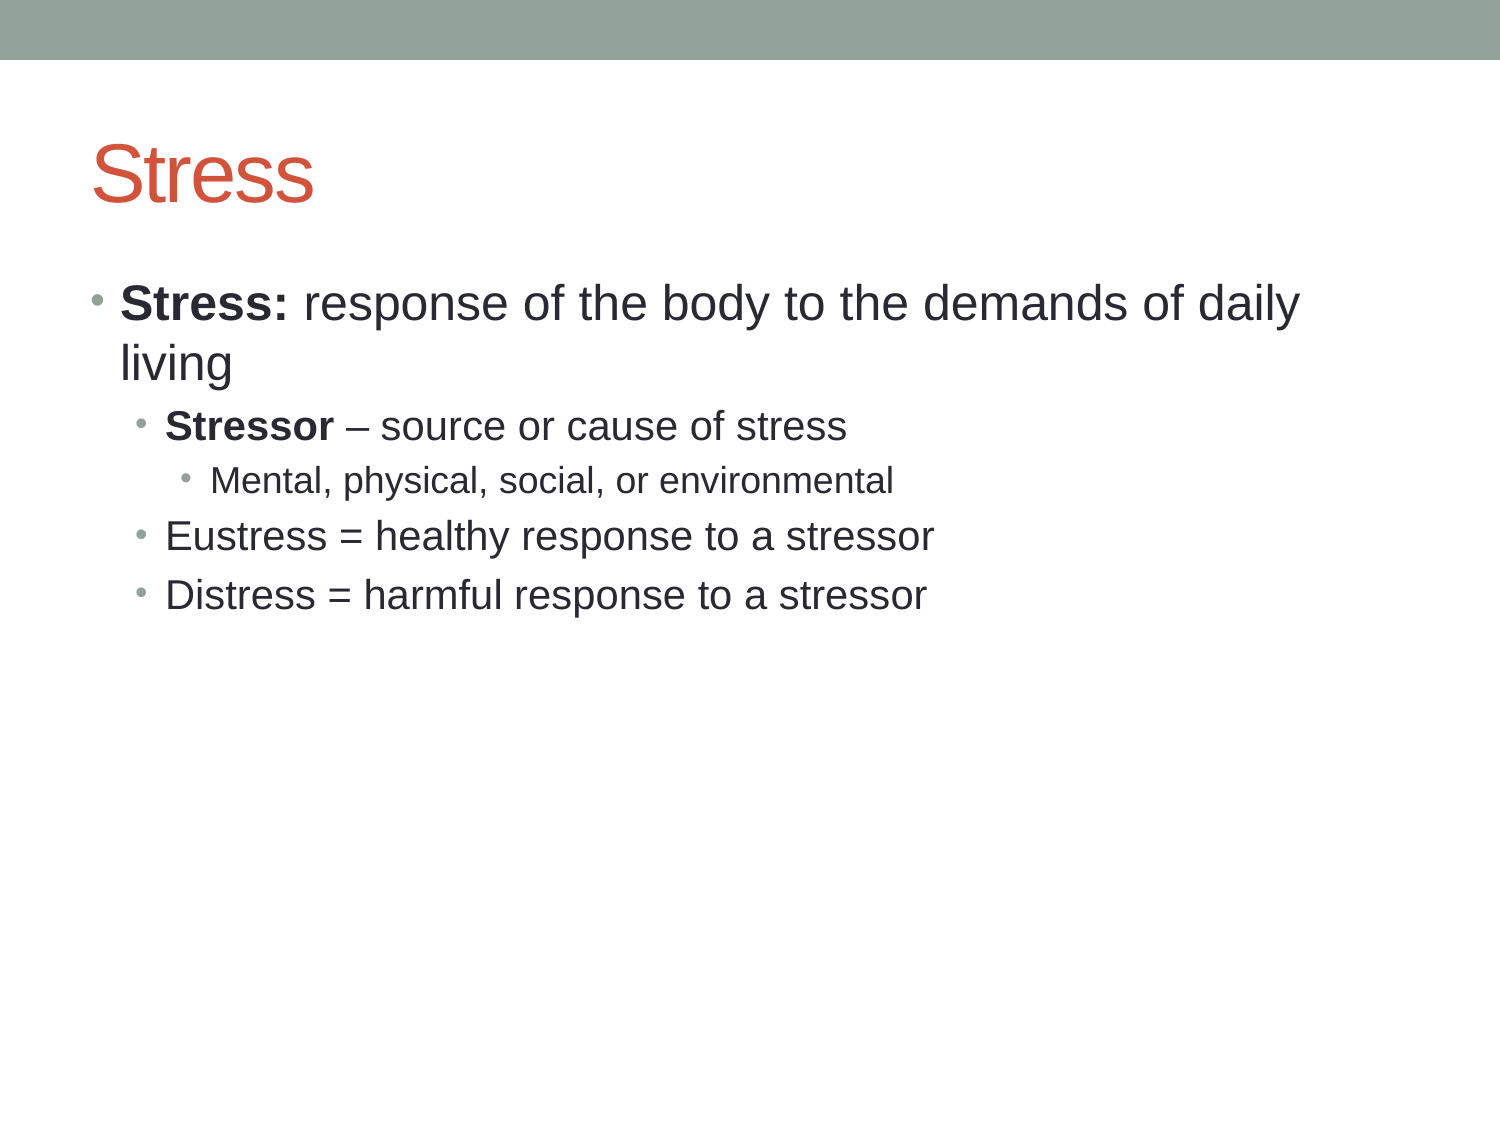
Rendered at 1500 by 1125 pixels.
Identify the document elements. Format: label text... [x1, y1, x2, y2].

title Stress [75, 87, 1425, 250]
list Stress: response of the body to the demands of daily living Stressor – source or cause of stress Mental, physical, social, or environmental Eustress = healthy response to a stressor Distress = harmful response to a stressor [75, 262, 1425, 1063]
